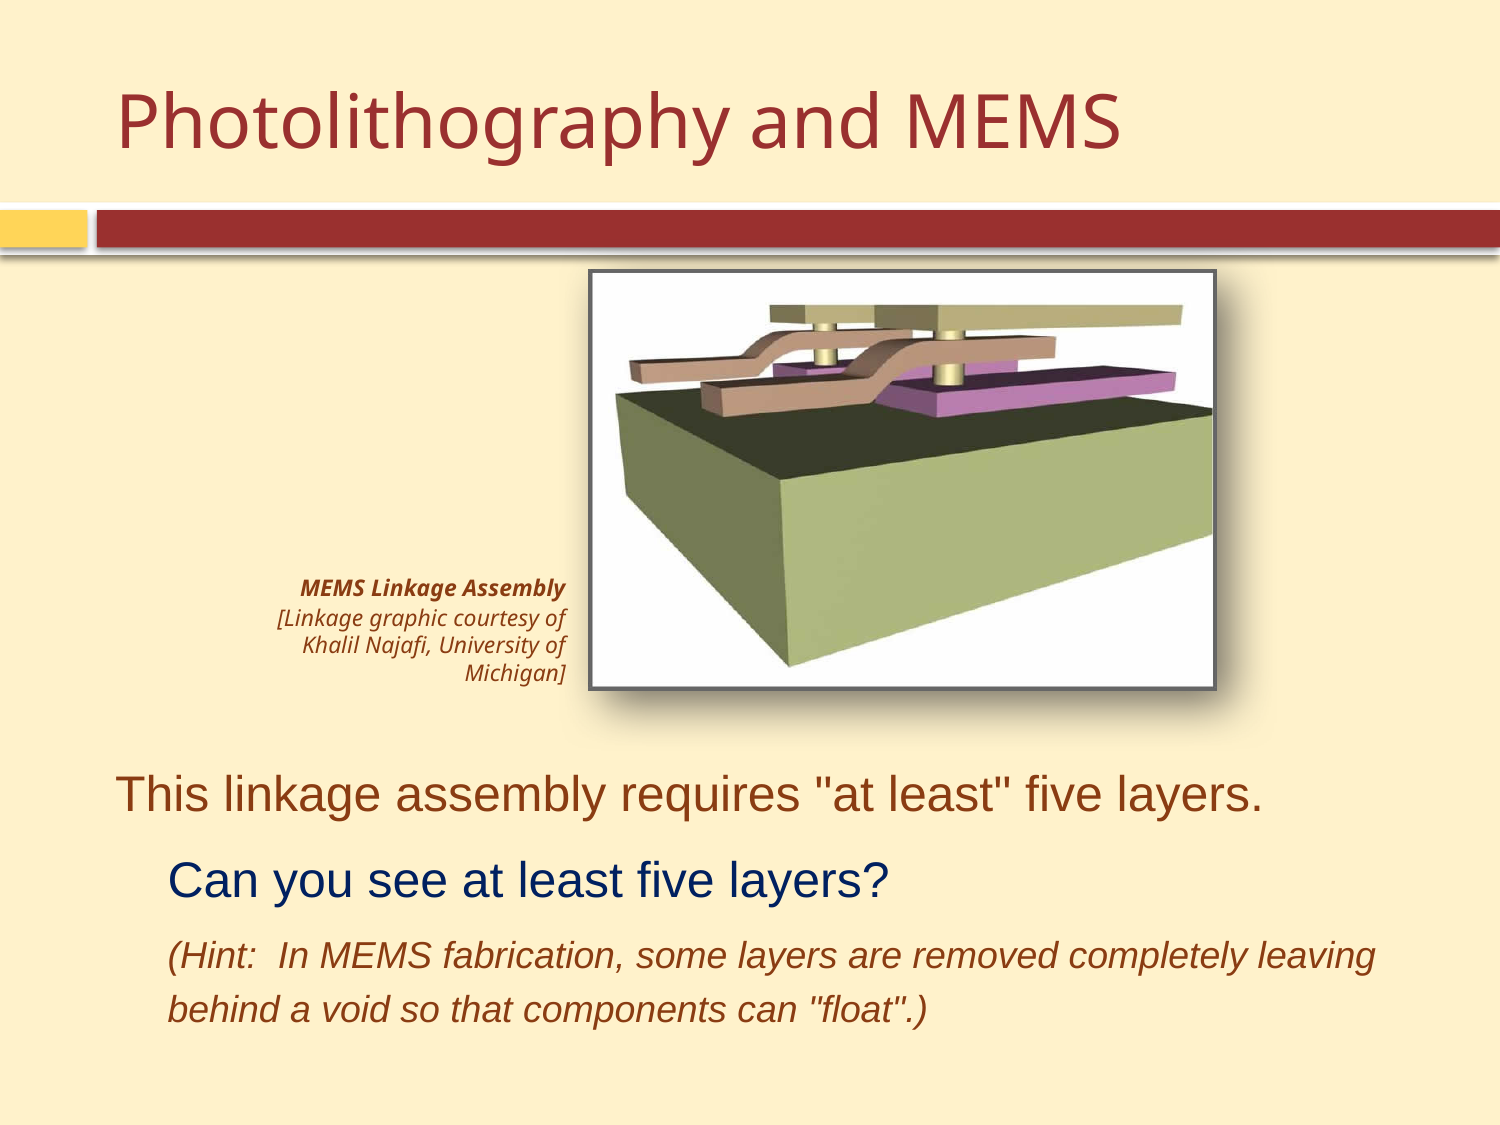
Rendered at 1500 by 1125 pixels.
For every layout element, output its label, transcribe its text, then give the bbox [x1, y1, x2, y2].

list This linkage assembly requires "at least" five layers. Can you see at least five layers? (Hint: In MEMS fabrication, some layers are removed completely leaving behind a void so that components can "float".) [100, 741, 1438, 1080]
picture [588, 268, 1217, 692]
text_box MEMS Linkage Assembly [Linkage graphic courtesy of Khalil Najafi, University of Michigan] [210, 566, 581, 723]
title Photolithography and MEMS [100, 37, 1438, 200]
